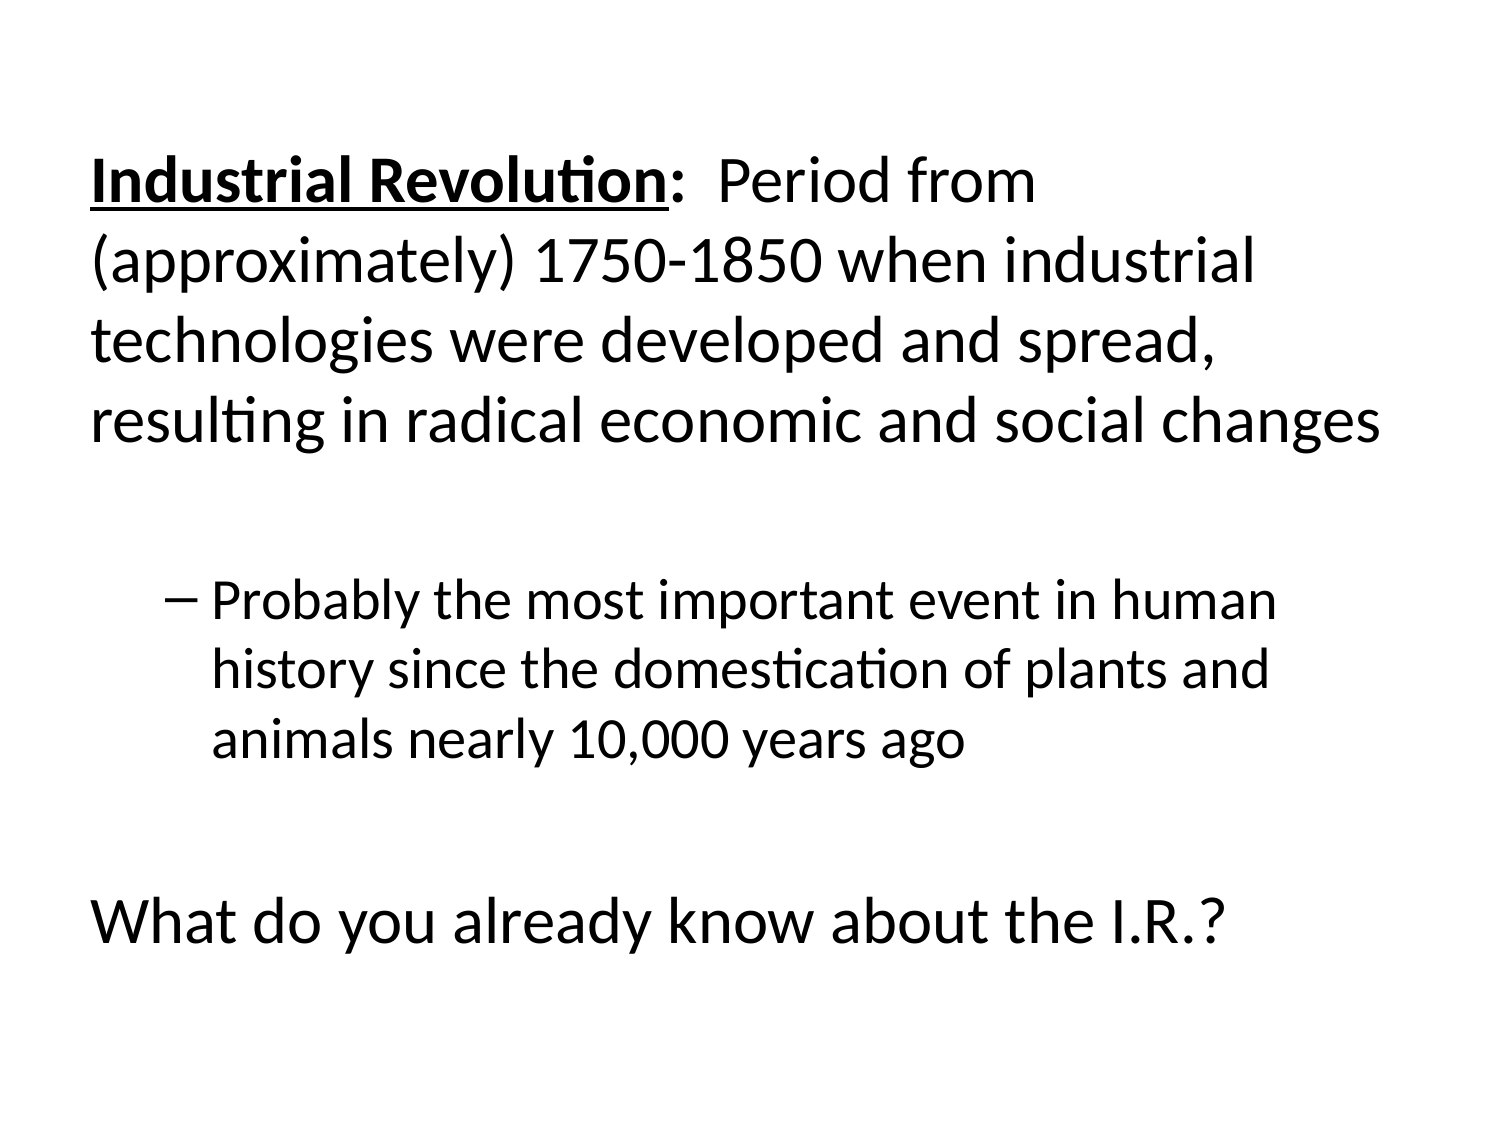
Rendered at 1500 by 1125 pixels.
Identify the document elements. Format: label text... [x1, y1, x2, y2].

list Industrial Revolution: Period from (approximately) 1750-1850 when industrial technologies were developed and spread, resulting in radical economic and social changes Probably the most important event in human history since the domestication of plants and animals nearly 10,000 years ago What do you already know about the I.R.? [75, 128, 1425, 1005]
